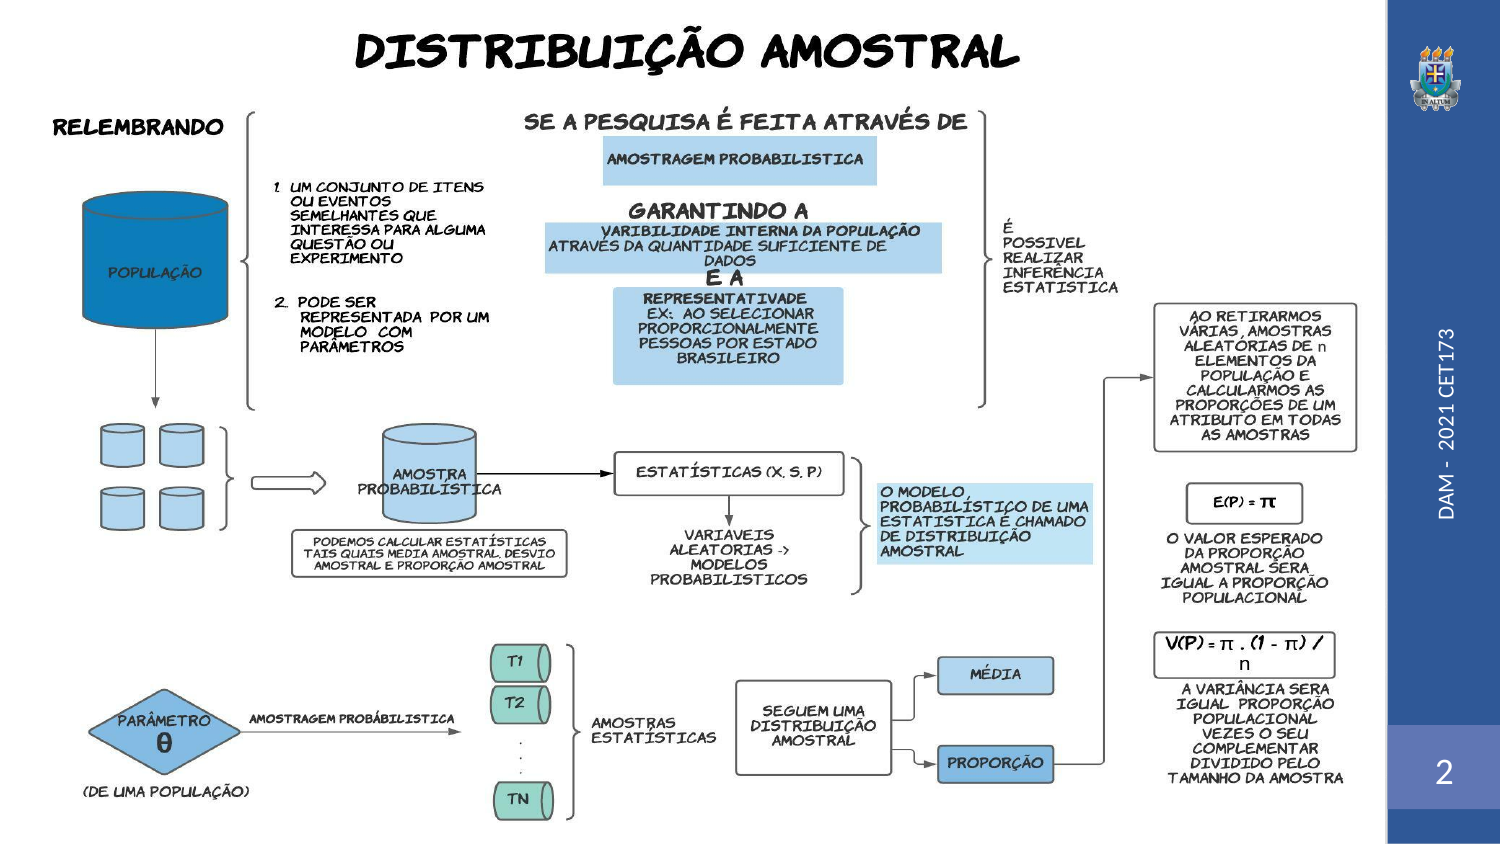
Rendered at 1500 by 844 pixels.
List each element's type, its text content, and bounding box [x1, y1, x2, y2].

picture [1410, 46, 1461, 111]
picture [0, 0, 1385, 844]
text_box <número> [1399, 744, 1490, 794]
